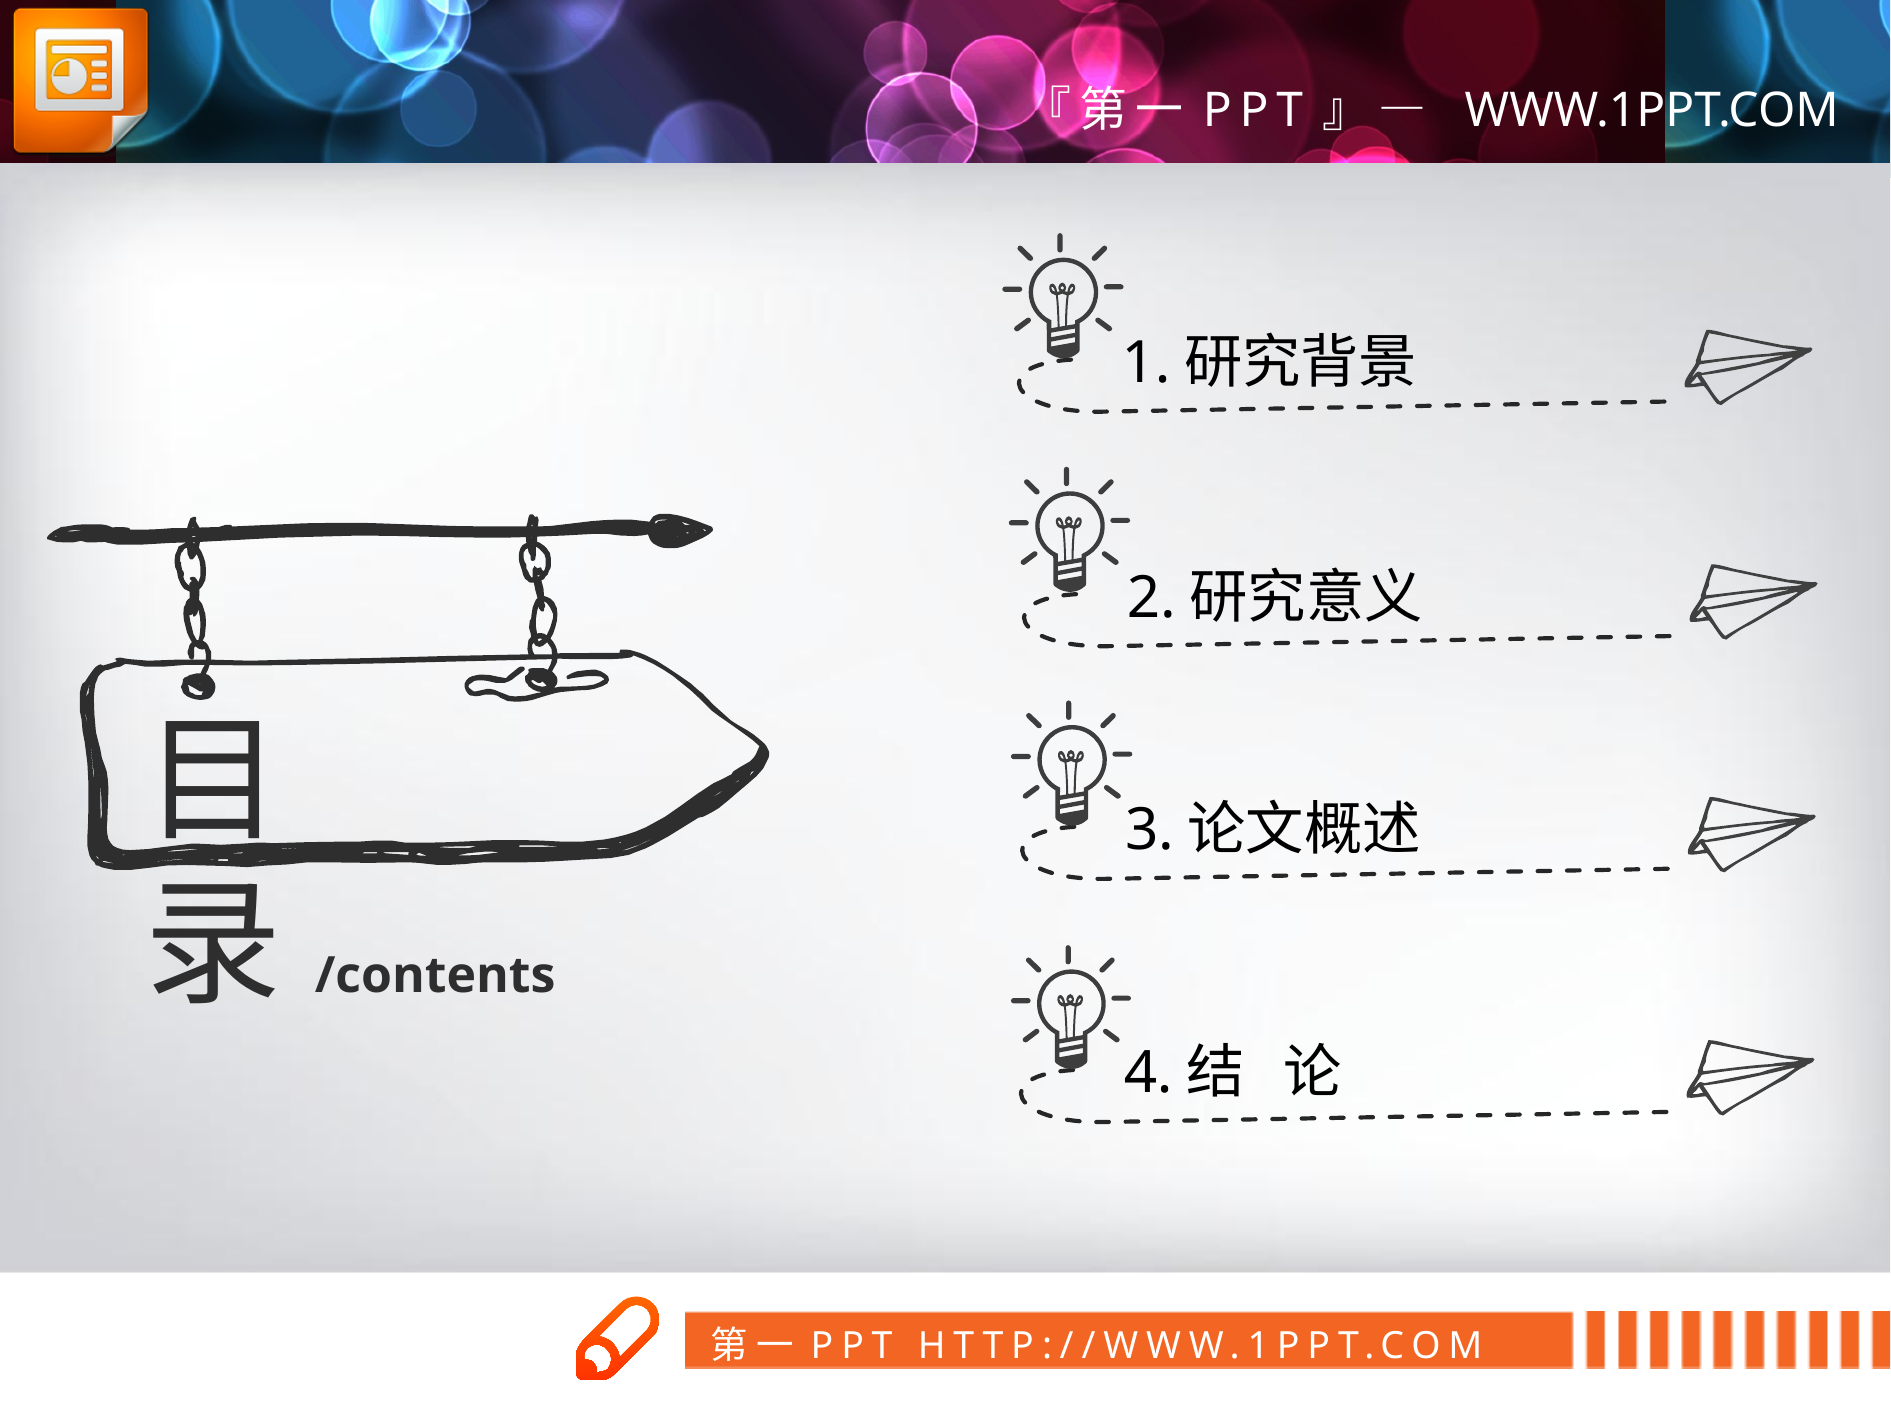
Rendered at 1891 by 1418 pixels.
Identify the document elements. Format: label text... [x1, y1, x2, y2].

text_box 4.结 论 [1108, 1027, 1624, 1112]
text_box [1018, 368, 1672, 412]
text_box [1010, 700, 1133, 826]
text_box [723, 713, 770, 805]
text_box [1020, 1079, 1674, 1123]
text_box [1024, 600, 1677, 647]
text_box [1689, 564, 1818, 640]
text_box 2.研究意义 [1112, 551, 1627, 636]
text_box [1008, 466, 1131, 593]
text_box [1022, 833, 1675, 879]
picture [685, 1311, 1891, 1369]
text_box [1684, 329, 1813, 406]
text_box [1010, 944, 1132, 1070]
text_box [1687, 796, 1816, 873]
text_box 3.论文概述 [1110, 784, 1625, 869]
text_box [47, 513, 713, 870]
text_box 目 录/contents [129, 683, 723, 1028]
text_box [1686, 1040, 1815, 1116]
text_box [1002, 232, 1124, 359]
text_box 1.研究背景 [1106, 316, 1622, 402]
picture [0, 0, 1891, 1275]
